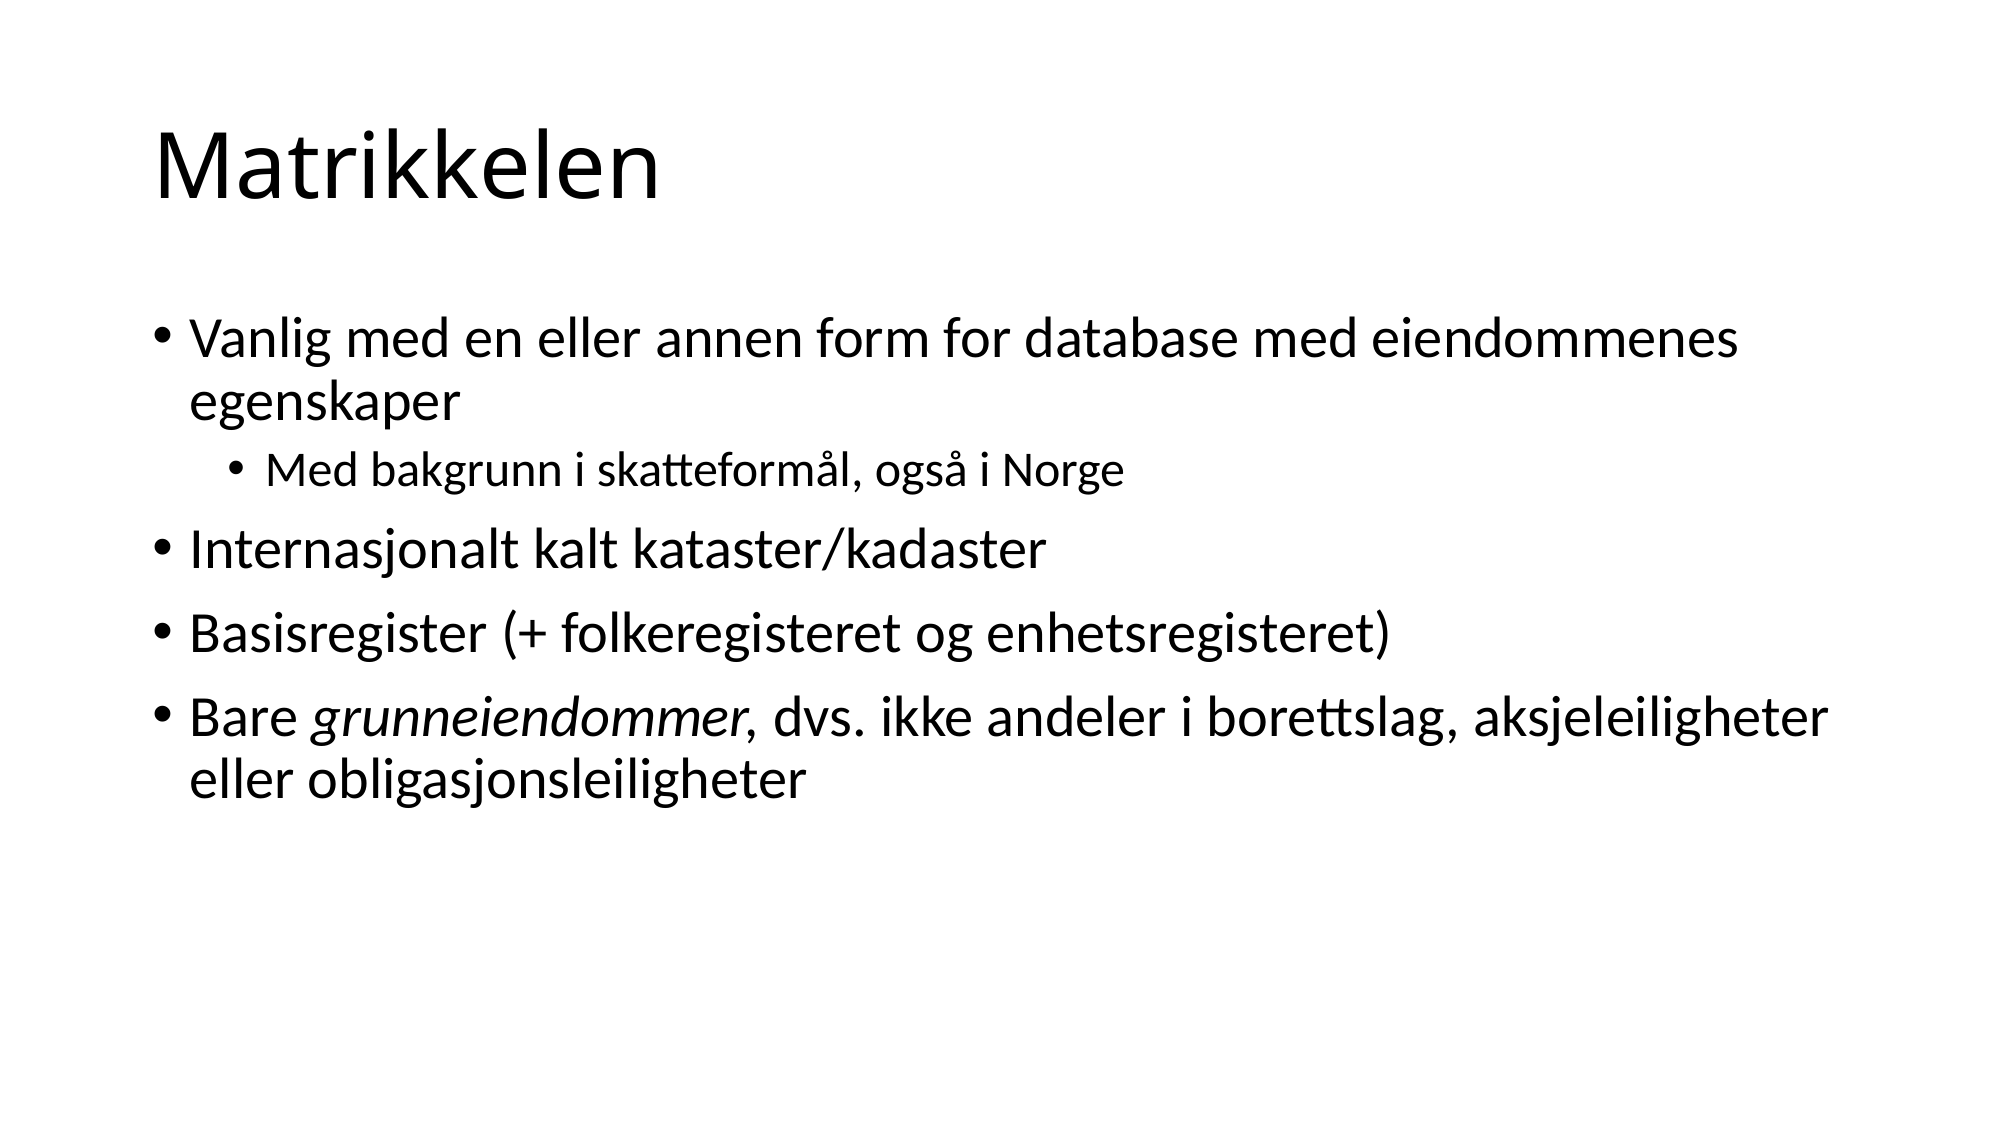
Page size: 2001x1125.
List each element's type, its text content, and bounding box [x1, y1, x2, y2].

list Vanlig med en eller annen form for database med eiendommenes egenskaper Med bakgrunn i skatteformål, også i Norge Internasjonalt kalt kataster/kadaster Basisregister (+ folkeregisteret og enhetsregisteret) Bare grunneiendommer, dvs. ikke andeler i borettslag, aksjeleiligheter eller obligasjonsleiligheter [137, 299, 1863, 1014]
title Matrikkelen [137, 59, 1863, 278]
